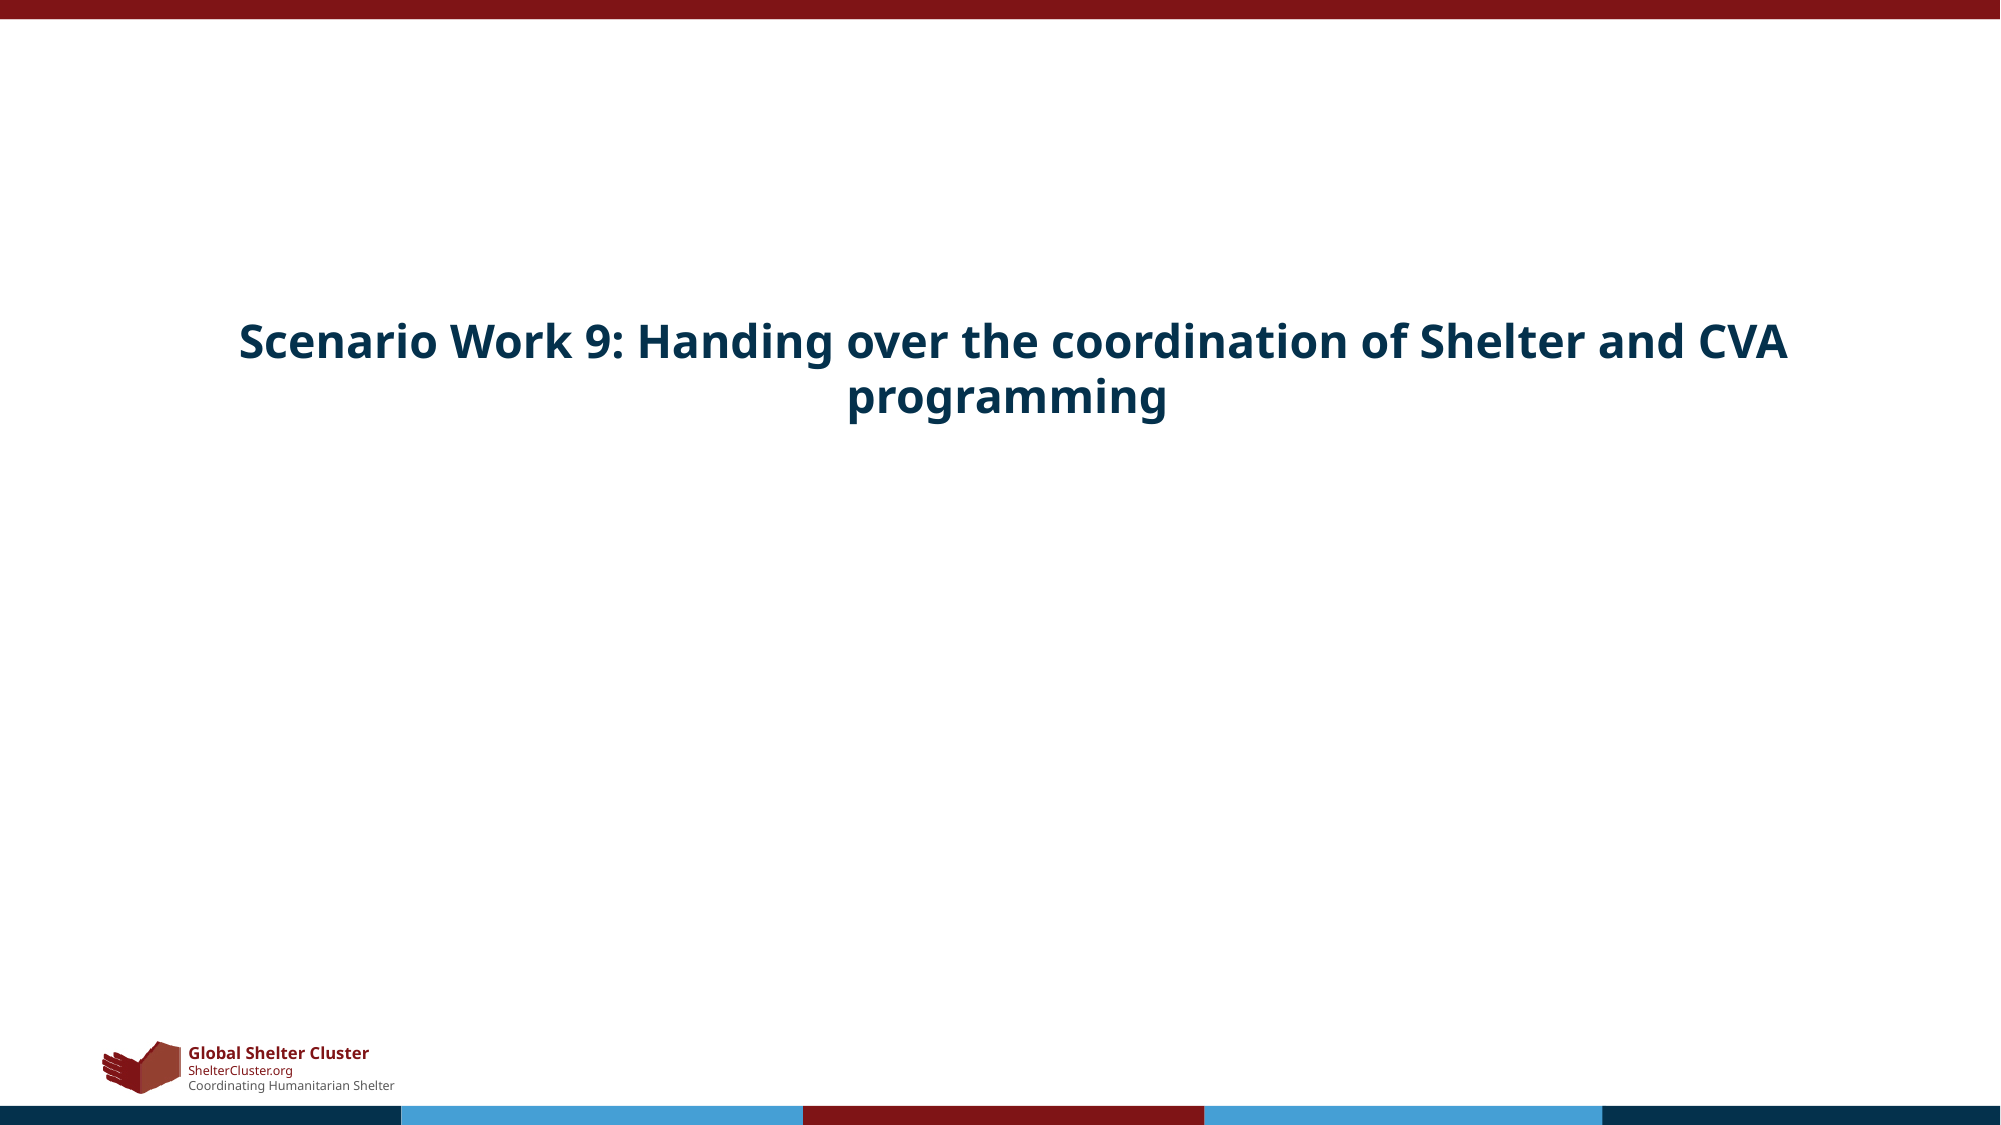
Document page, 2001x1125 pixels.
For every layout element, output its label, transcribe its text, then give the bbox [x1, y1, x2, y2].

picture [102, 1041, 181, 1094]
title Scenario Work 9: Handing over the coordination of Shelter and CVA programming [132, 302, 1895, 544]
